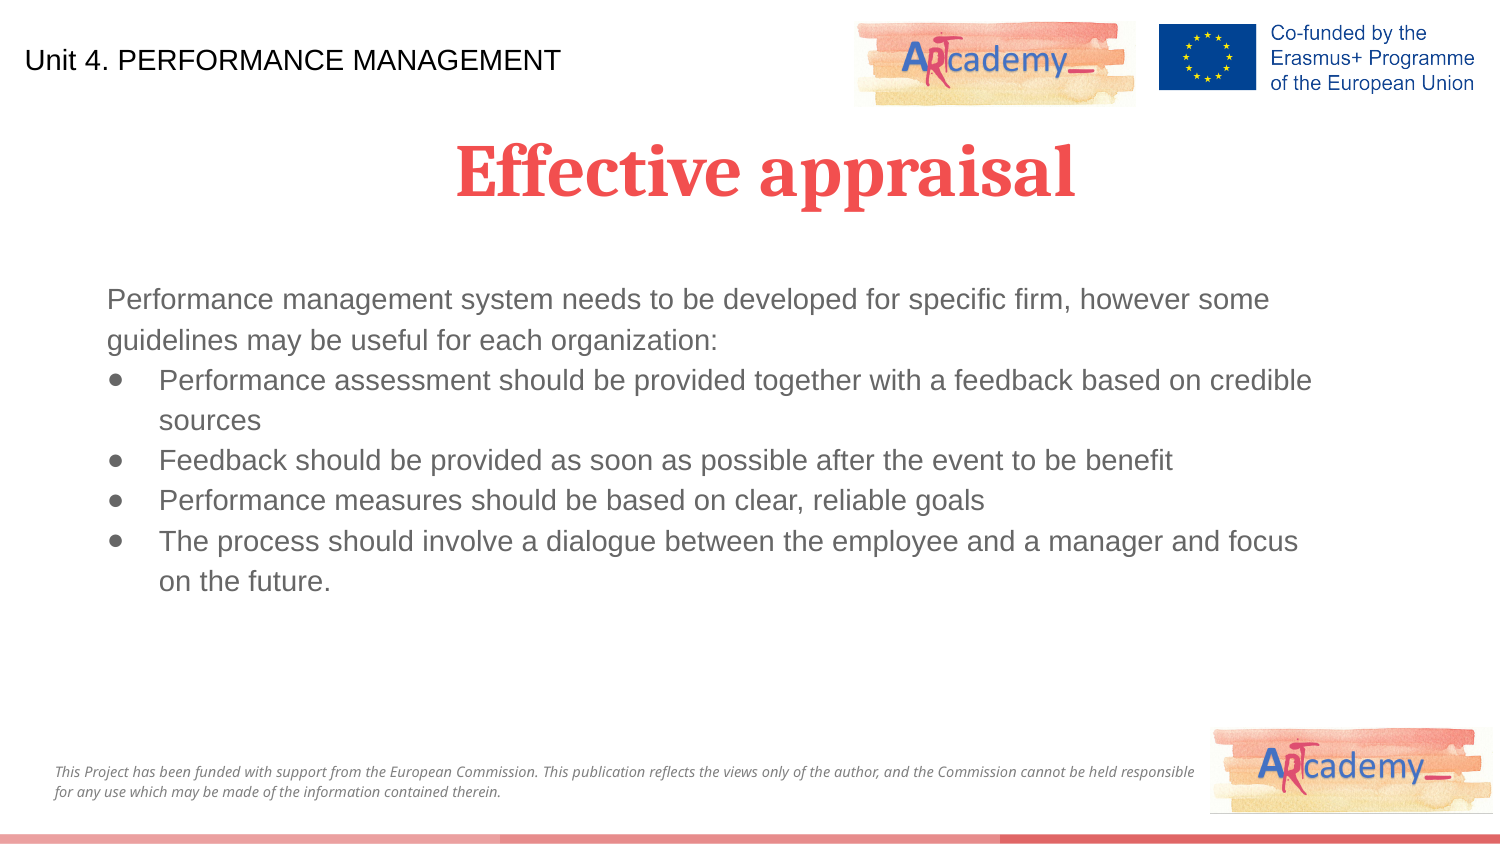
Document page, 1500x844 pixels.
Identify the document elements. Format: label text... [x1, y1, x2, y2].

title Effective appraisal [180, 53, 1352, 227]
text_box This Project has been funded with support from the European Commission. This publication reflects the views only of the author, and the Commission cannot be held responsible for any use which may be made of the information contained therein. [39, 754, 1205, 799]
text_box Unit 4. PERFORMANCE MANAGEMENT [9, 33, 849, 84]
picture [854, 2, 1137, 138]
picture [1158, 24, 1474, 94]
picture [1210, 709, 1493, 844]
list Performance management system needs to be developed for specific firm, however some guidelines may be useful for each organization: Performance assessment should be provided together with a feedback based on credible sources Feedback should be provided as soon as possible after the event to be benefit Performance measures should be based on clear, reliable goals The process should involve a dialogue between the employee and a manager and focus on the future. [68, 260, 1352, 543]
